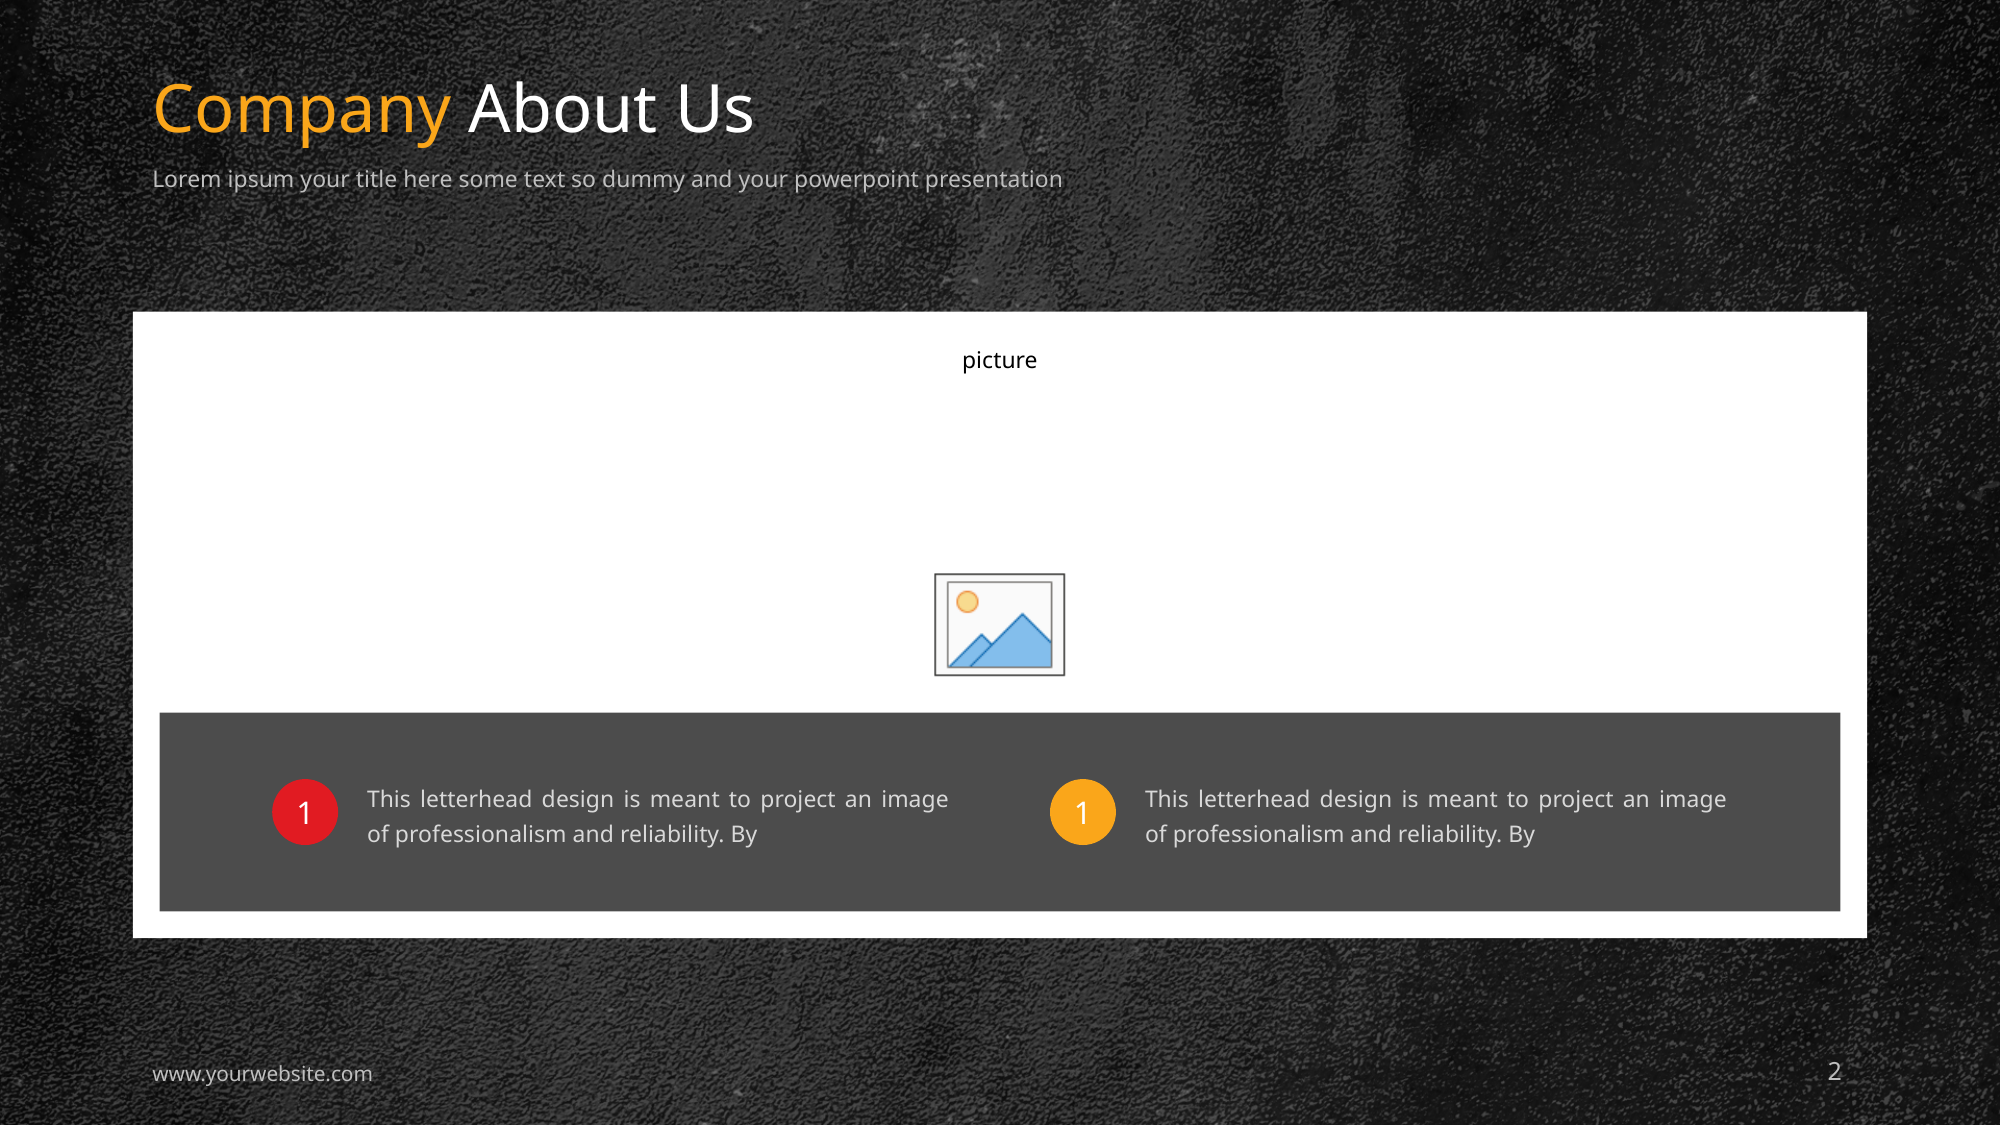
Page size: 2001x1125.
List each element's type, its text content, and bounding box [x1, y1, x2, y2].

text_box [0, 0, 2000, 1125]
text_box [132, 311, 1868, 939]
footer www.yourwebsite.com [137, 1042, 462, 1103]
slide_number 2 [1797, 1042, 1872, 1103]
list Lorem ipsum your title here some text so dummy and your powerpoint presentation [137, 160, 1863, 207]
title Company About Us [137, 55, 1863, 160]
picture [159, 338, 1841, 912]
